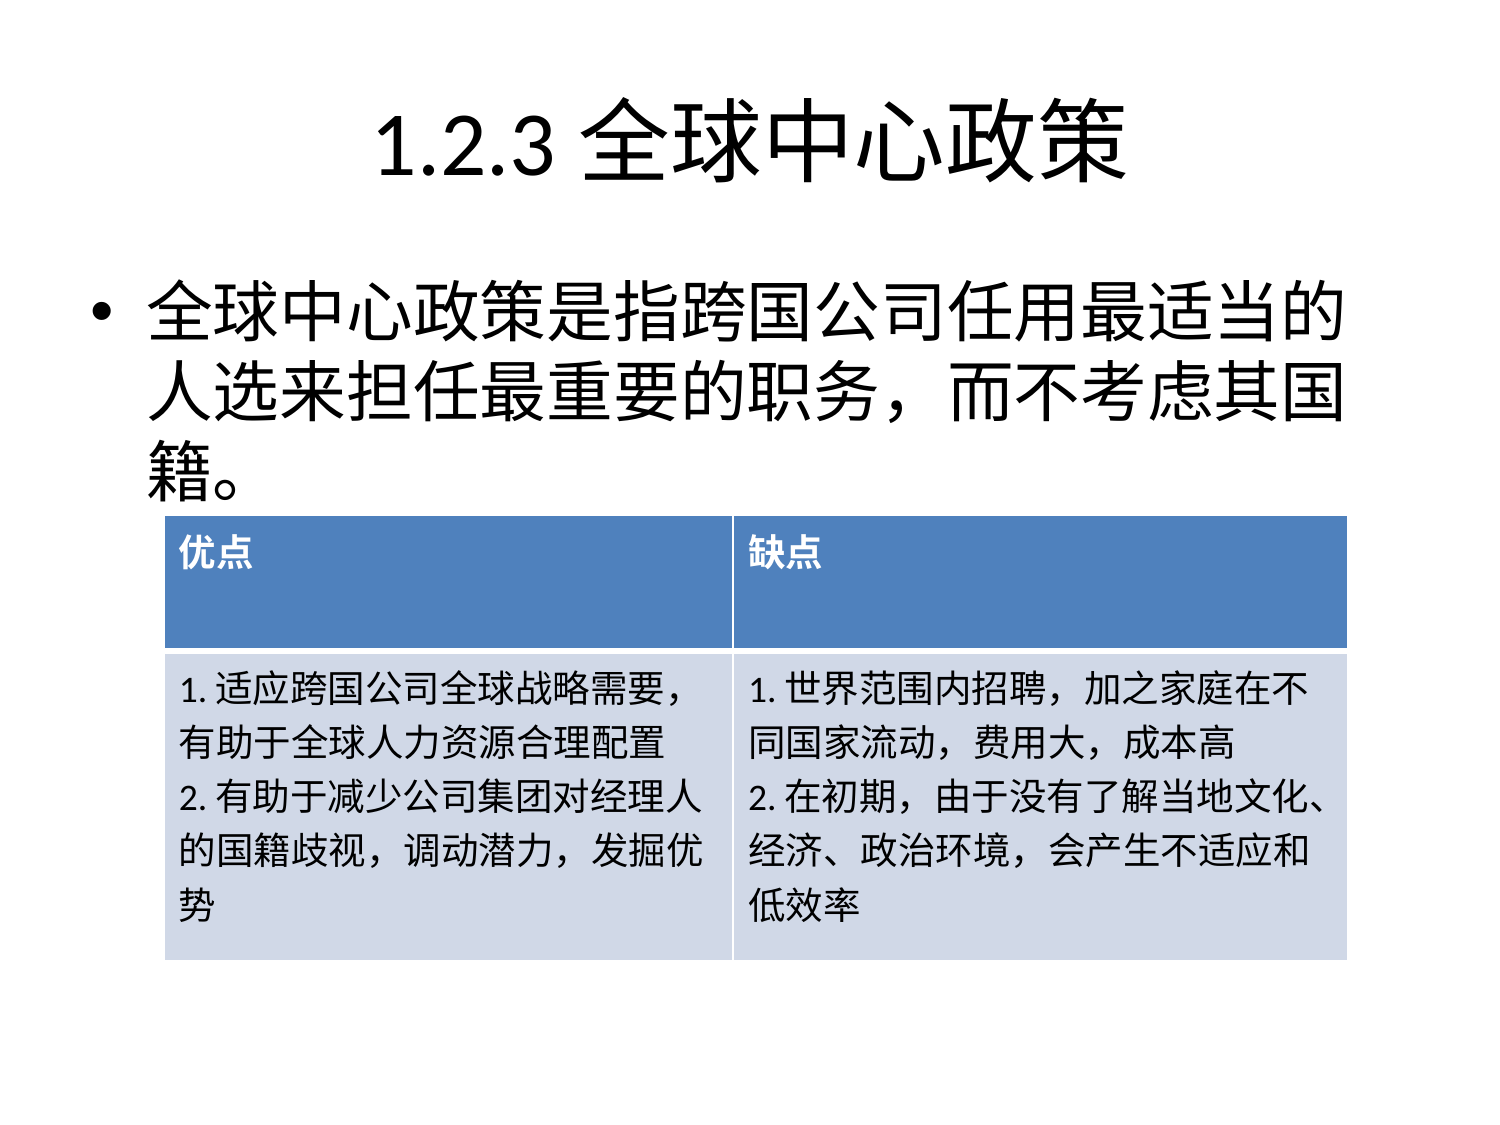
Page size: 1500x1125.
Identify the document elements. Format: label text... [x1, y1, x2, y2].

table_cell 1.世界范围内招聘，加之家庭在不同国家流动，费用大，成本高 2.在初期，由于没有了解当地文化、经济、政治环境，会产生不适应和低效率 [734, 654, 1347, 960]
list 全球中心政策是指跨国公司任用最适当的人选来担任最重要的职务，而不考虑其国籍。 [75, 262, 1425, 1005]
table_header 优点 [165, 516, 732, 648]
table_cell 1.适应跨国公司全球战略需要，有助于全球人力资源合理配置 2.有助于减少公司集团对经理人的国籍歧视，调动潜力，发掘优势 [165, 654, 732, 960]
title 1.2.3全球中心政策 [75, 45, 1425, 233]
table_header 缺点 [734, 516, 1347, 648]
